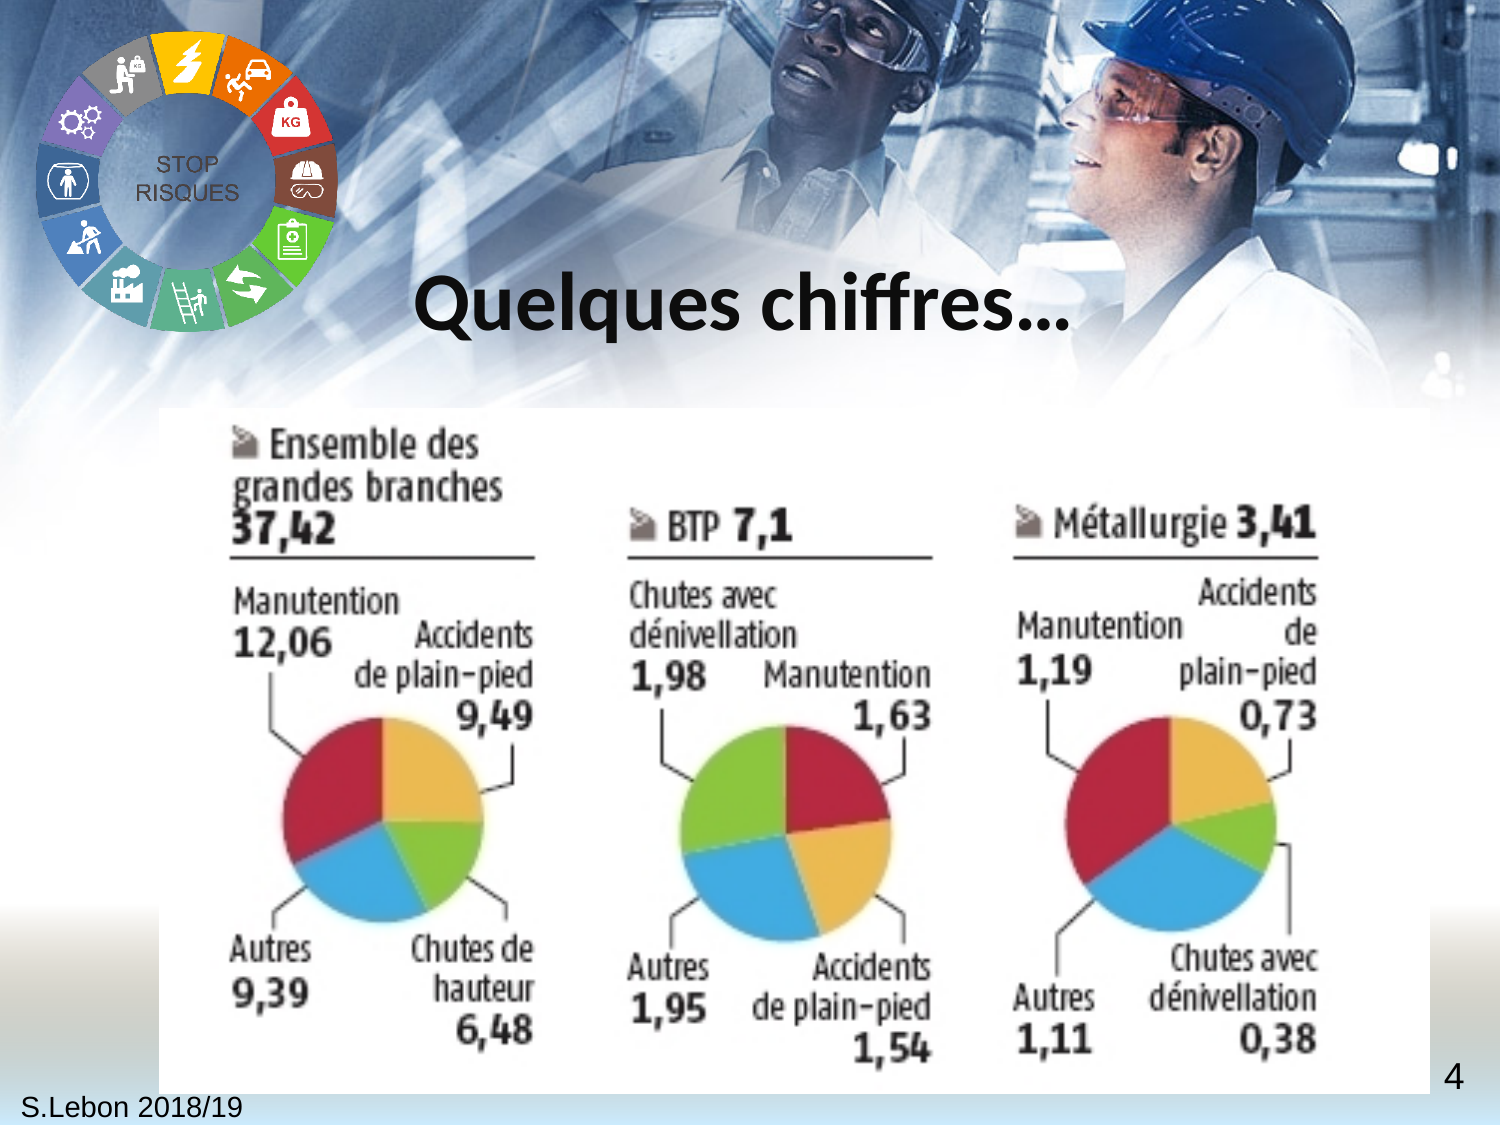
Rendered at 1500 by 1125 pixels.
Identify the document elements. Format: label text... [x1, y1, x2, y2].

text_box S.Lebon 2018/19 [5, 1080, 396, 1125]
text_box 4 [1429, 1045, 1486, 1105]
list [159, 408, 1430, 1094]
picture [0, 0, 1500, 938]
title Quelques chiffres… [361, 255, 1282, 340]
